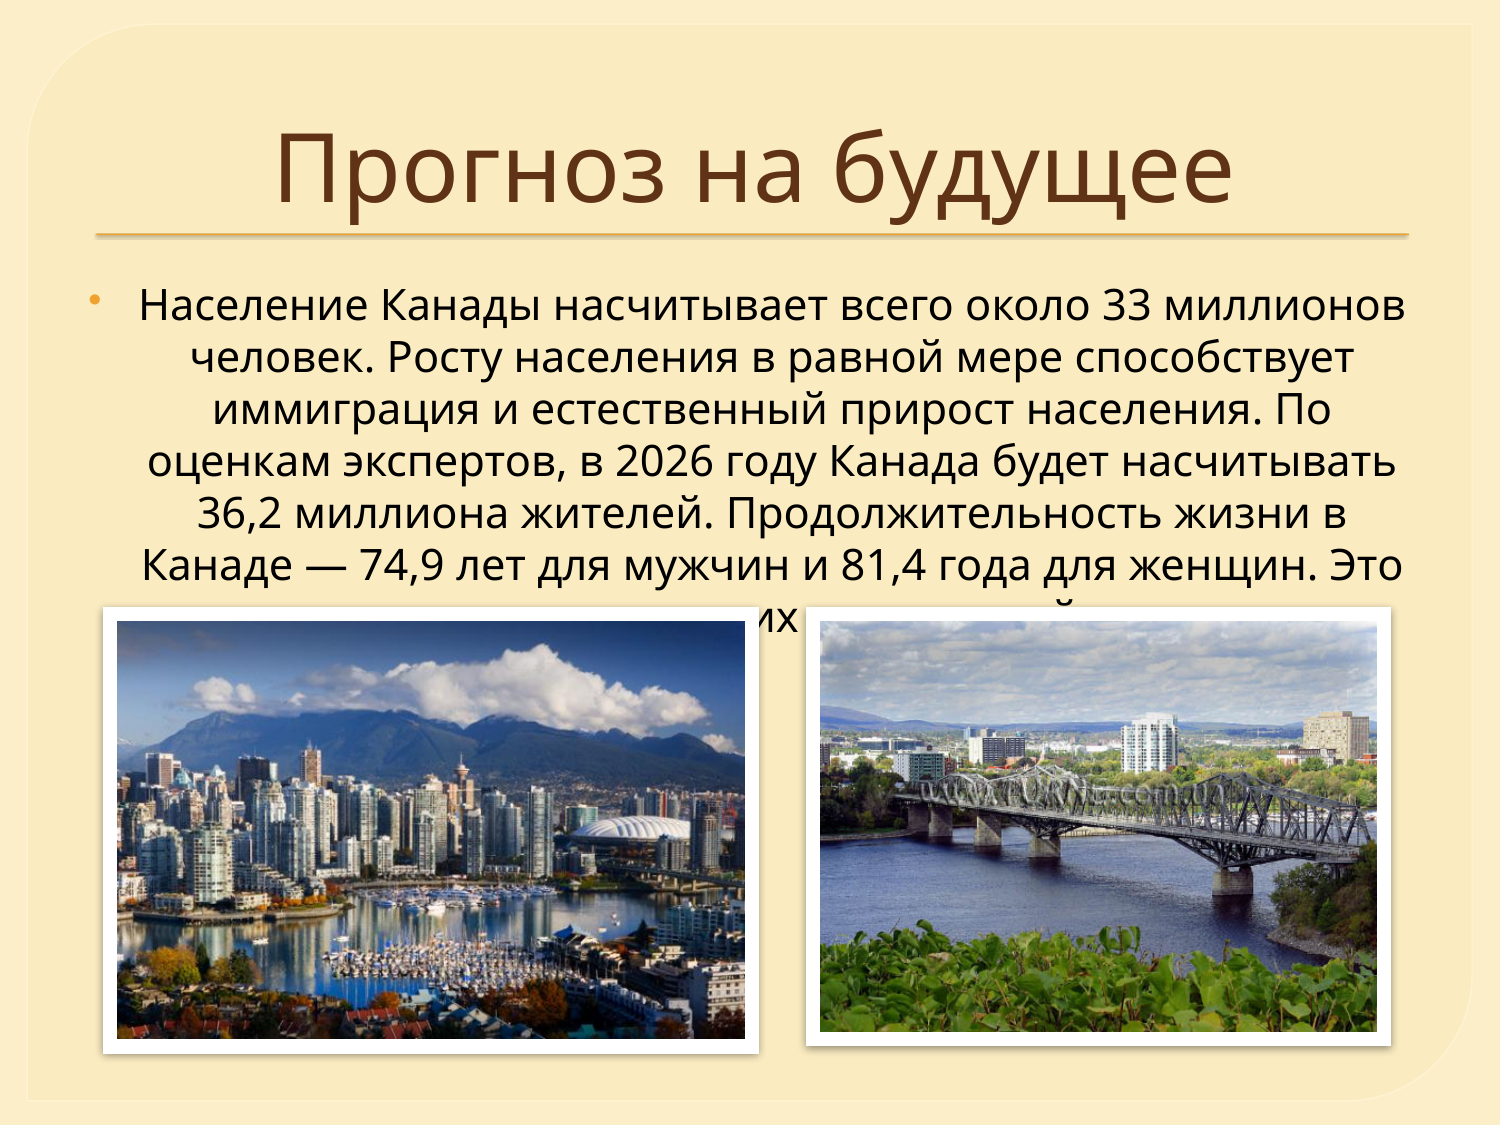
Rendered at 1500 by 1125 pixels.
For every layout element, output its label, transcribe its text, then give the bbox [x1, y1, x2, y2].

picture [116, 620, 745, 1040]
list Население Канады насчитывает всего около 33 миллионов человек. Росту населения в равной мере способствует иммиграция и естественный прирост населения. По оценкам экспертов, в 2026 году Канада будет насчитывать 36,2 миллиона жителей. Продолжительность жизни в Канаде — 74,9 лет для мужчин и 81,4 года для женщин. Это один из самых высоких показателей в мире. [75, 270, 1425, 657]
picture [820, 620, 1378, 1033]
title Прогноз на будущее [75, 41, 1425, 230]
